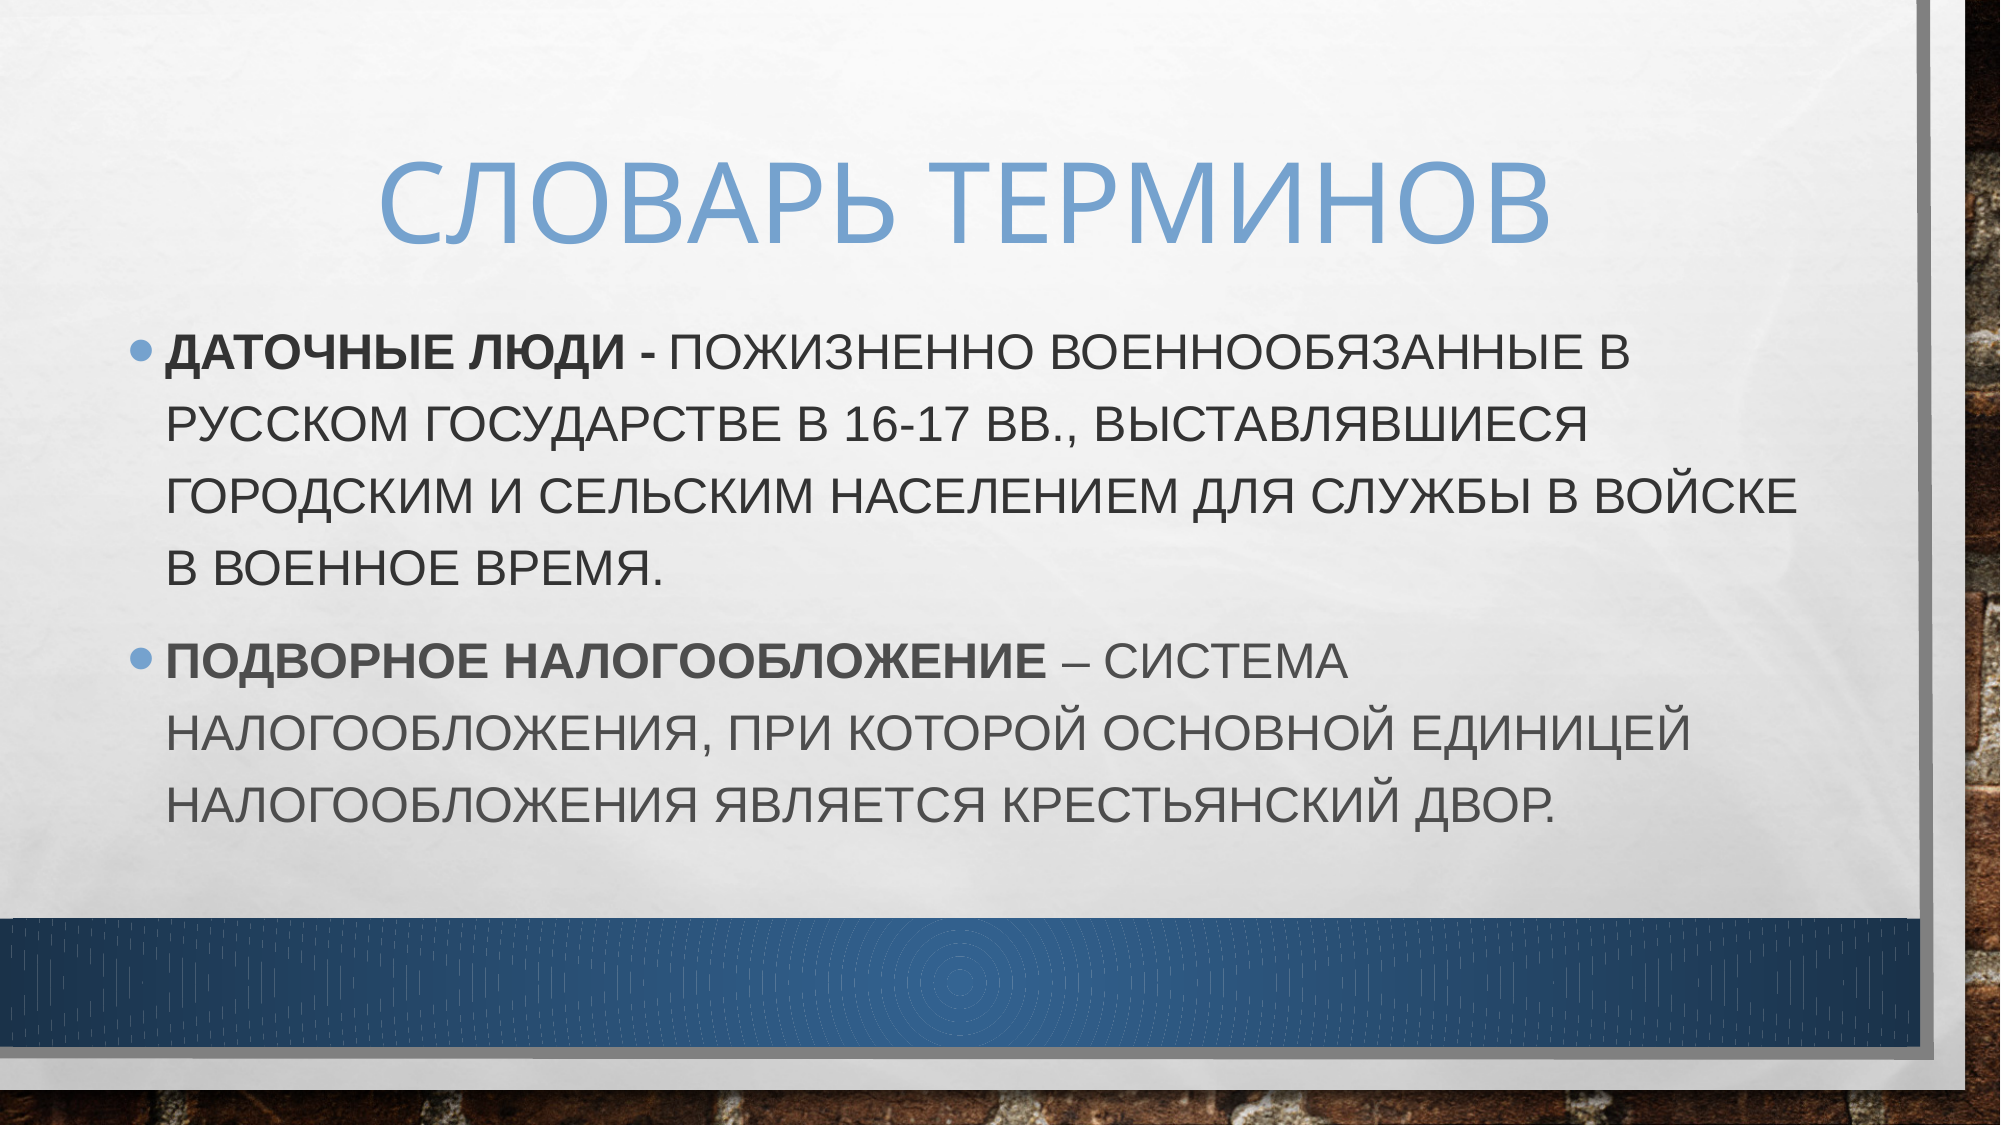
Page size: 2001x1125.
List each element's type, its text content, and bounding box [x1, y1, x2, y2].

picture [0, 0, 2000, 1125]
list ДАТОЧНЫЕ ЛЮДИ - пожизненно военнообязанные в Русском государстве в 16-17 вв., выставлявшиеся Городским И сельским населением для службы в войске в военное время. Подворное налогообложение – система налогообложения, при которой основной единицей налогообложения является крестьянский двор. [112, 338, 1818, 882]
title СЛОВАРЬ ТЕРМИНОВ [112, 112, 1818, 302]
